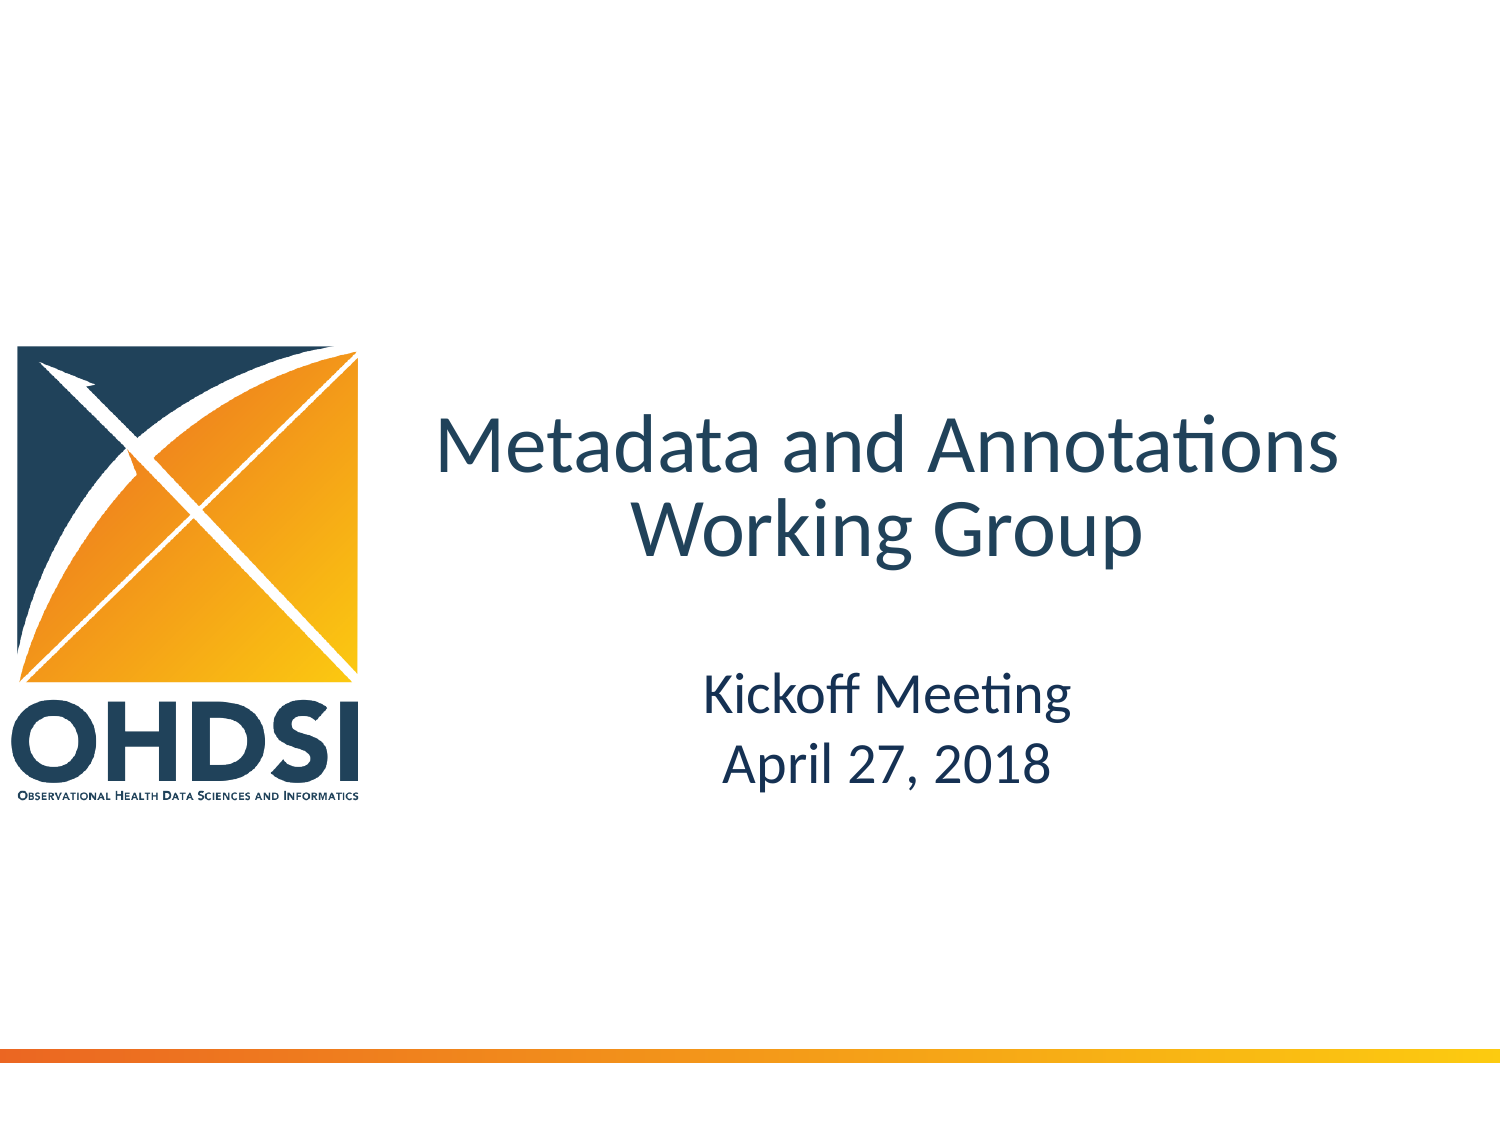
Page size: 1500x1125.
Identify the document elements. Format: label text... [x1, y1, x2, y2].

subtitle Kickoff Meeting April 27, 2018 [387, 662, 1388, 950]
picture [0, 307, 403, 838]
title Metadata and Annotations Working Group [387, 349, 1388, 638]
